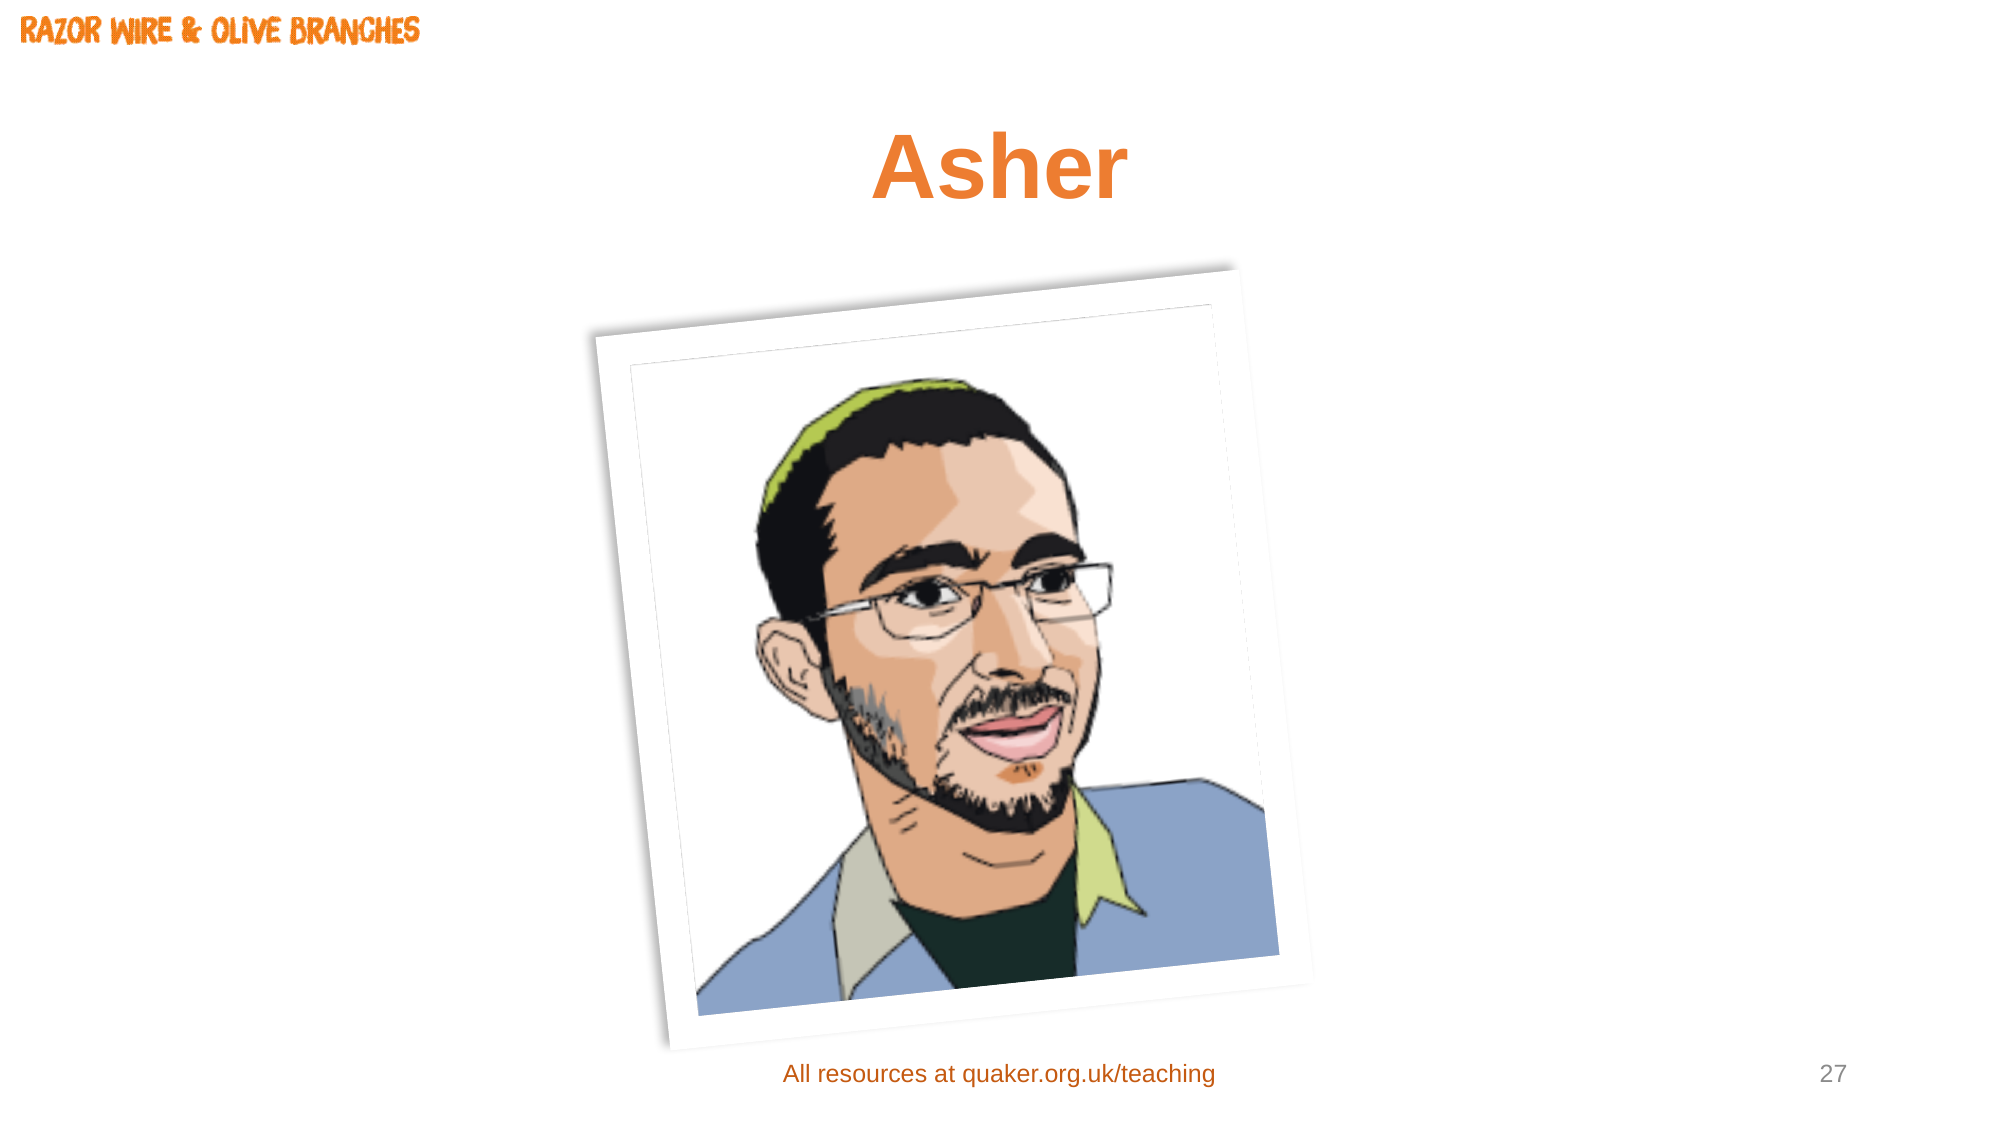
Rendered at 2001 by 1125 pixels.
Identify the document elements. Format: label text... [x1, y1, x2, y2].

footer All resources at quaker.org.uk/teaching [662, 1042, 1338, 1103]
title Asher [137, 59, 1863, 278]
slide_number 27 [1412, 1042, 1863, 1103]
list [662, 332, 1248, 988]
